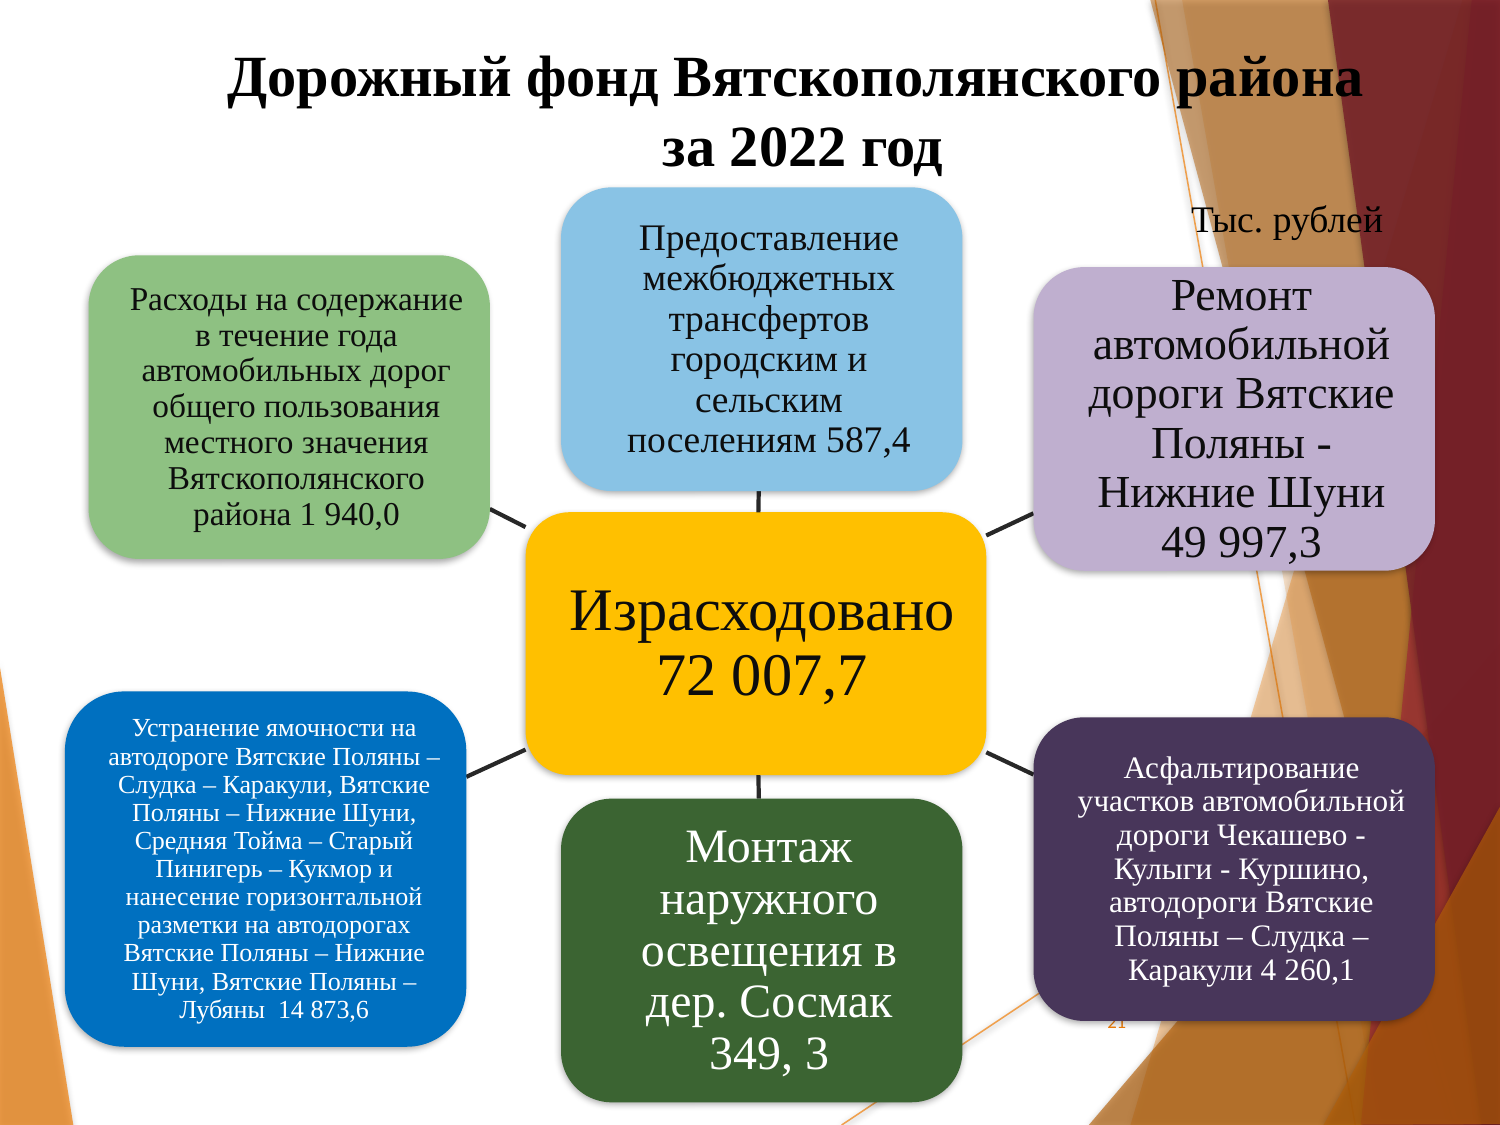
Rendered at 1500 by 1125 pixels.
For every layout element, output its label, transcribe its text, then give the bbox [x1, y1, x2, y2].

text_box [52, 207, 1459, 1080]
text_box Дорожный фонд Вятскополянского района за 2022 год [182, 30, 1424, 186]
text_box Тыс. рублей [1176, 187, 1399, 206]
